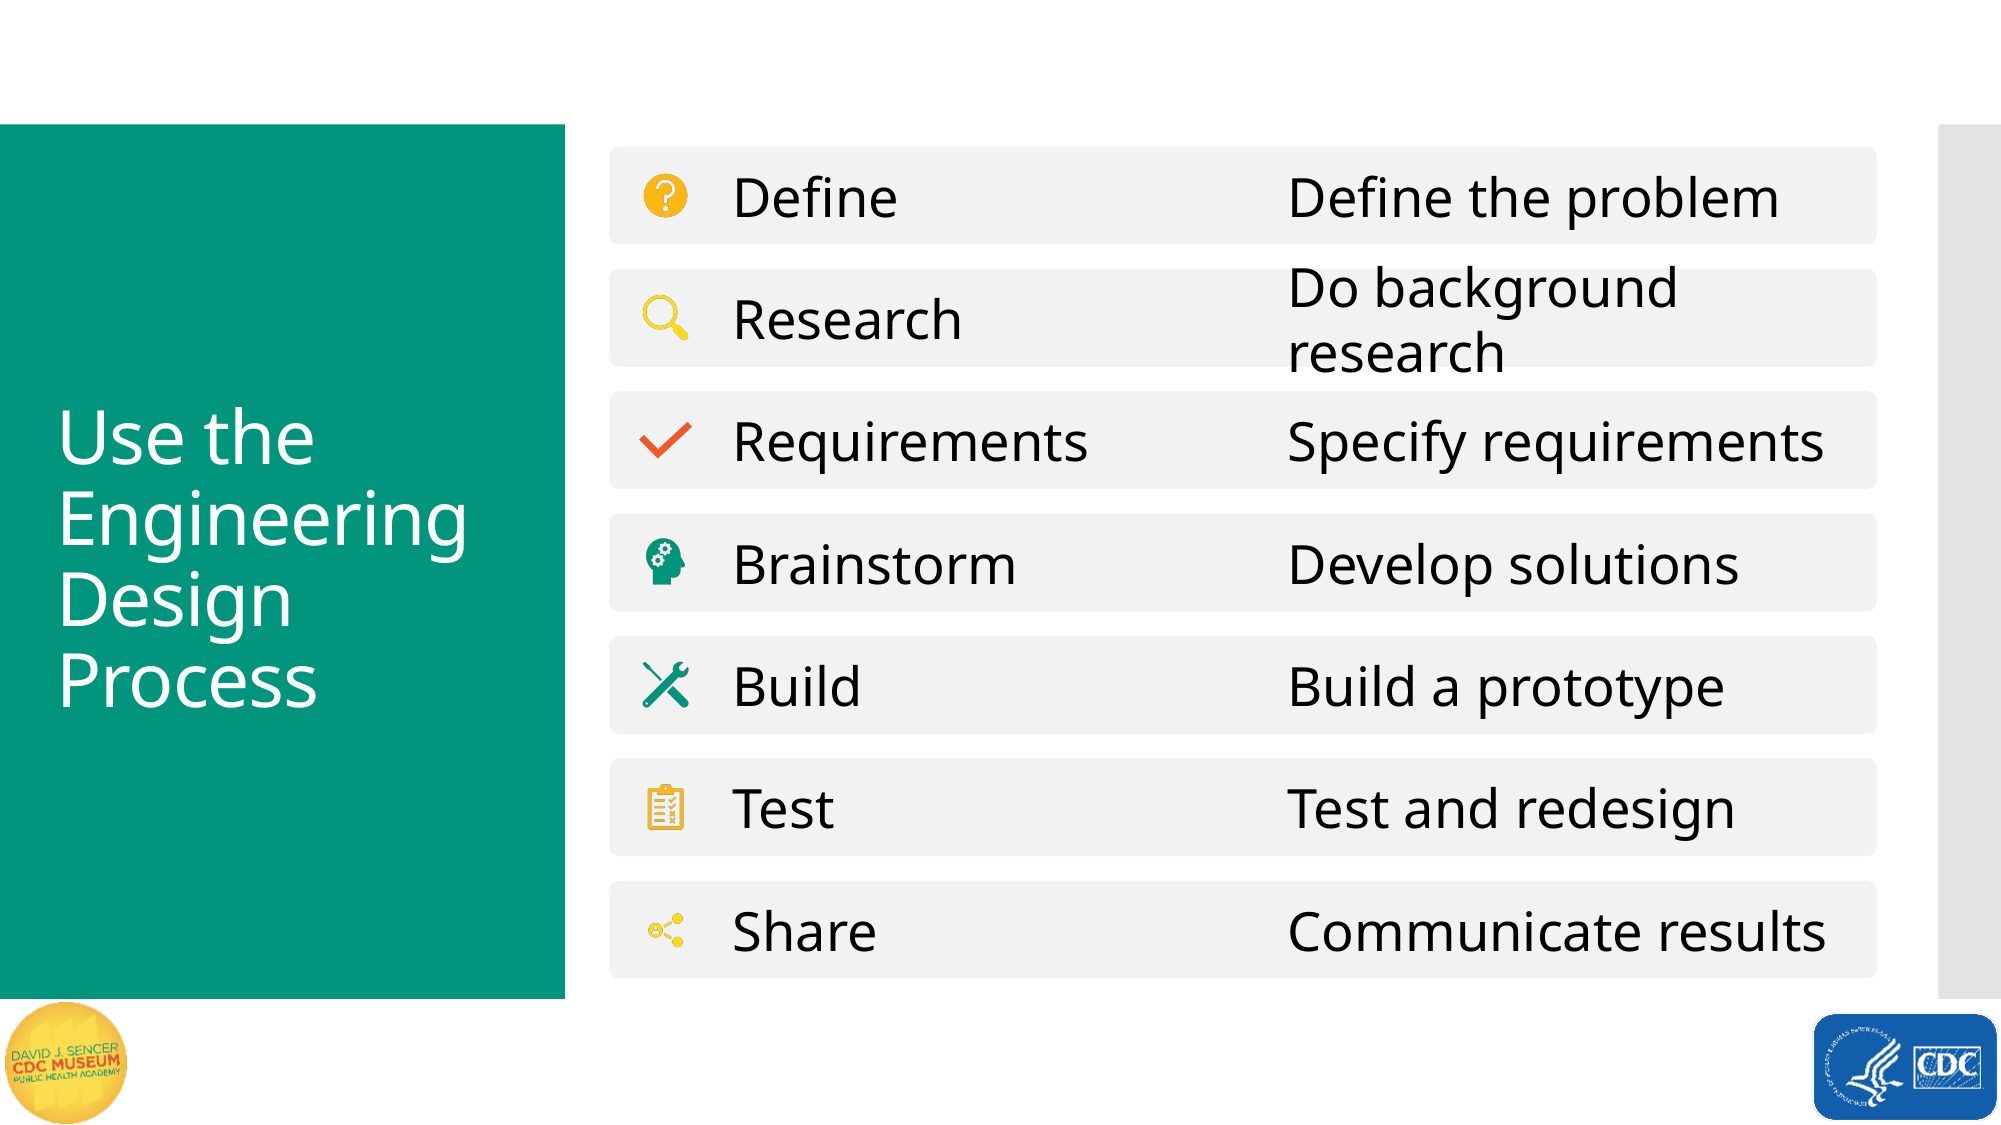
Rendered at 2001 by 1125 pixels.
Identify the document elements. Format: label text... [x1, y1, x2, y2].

picture [1801, 1006, 2000, 1125]
picture [4, 1002, 127, 1124]
title Use the Engineering Design Process [41, 184, 525, 940]
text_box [616, 145, 1885, 980]
